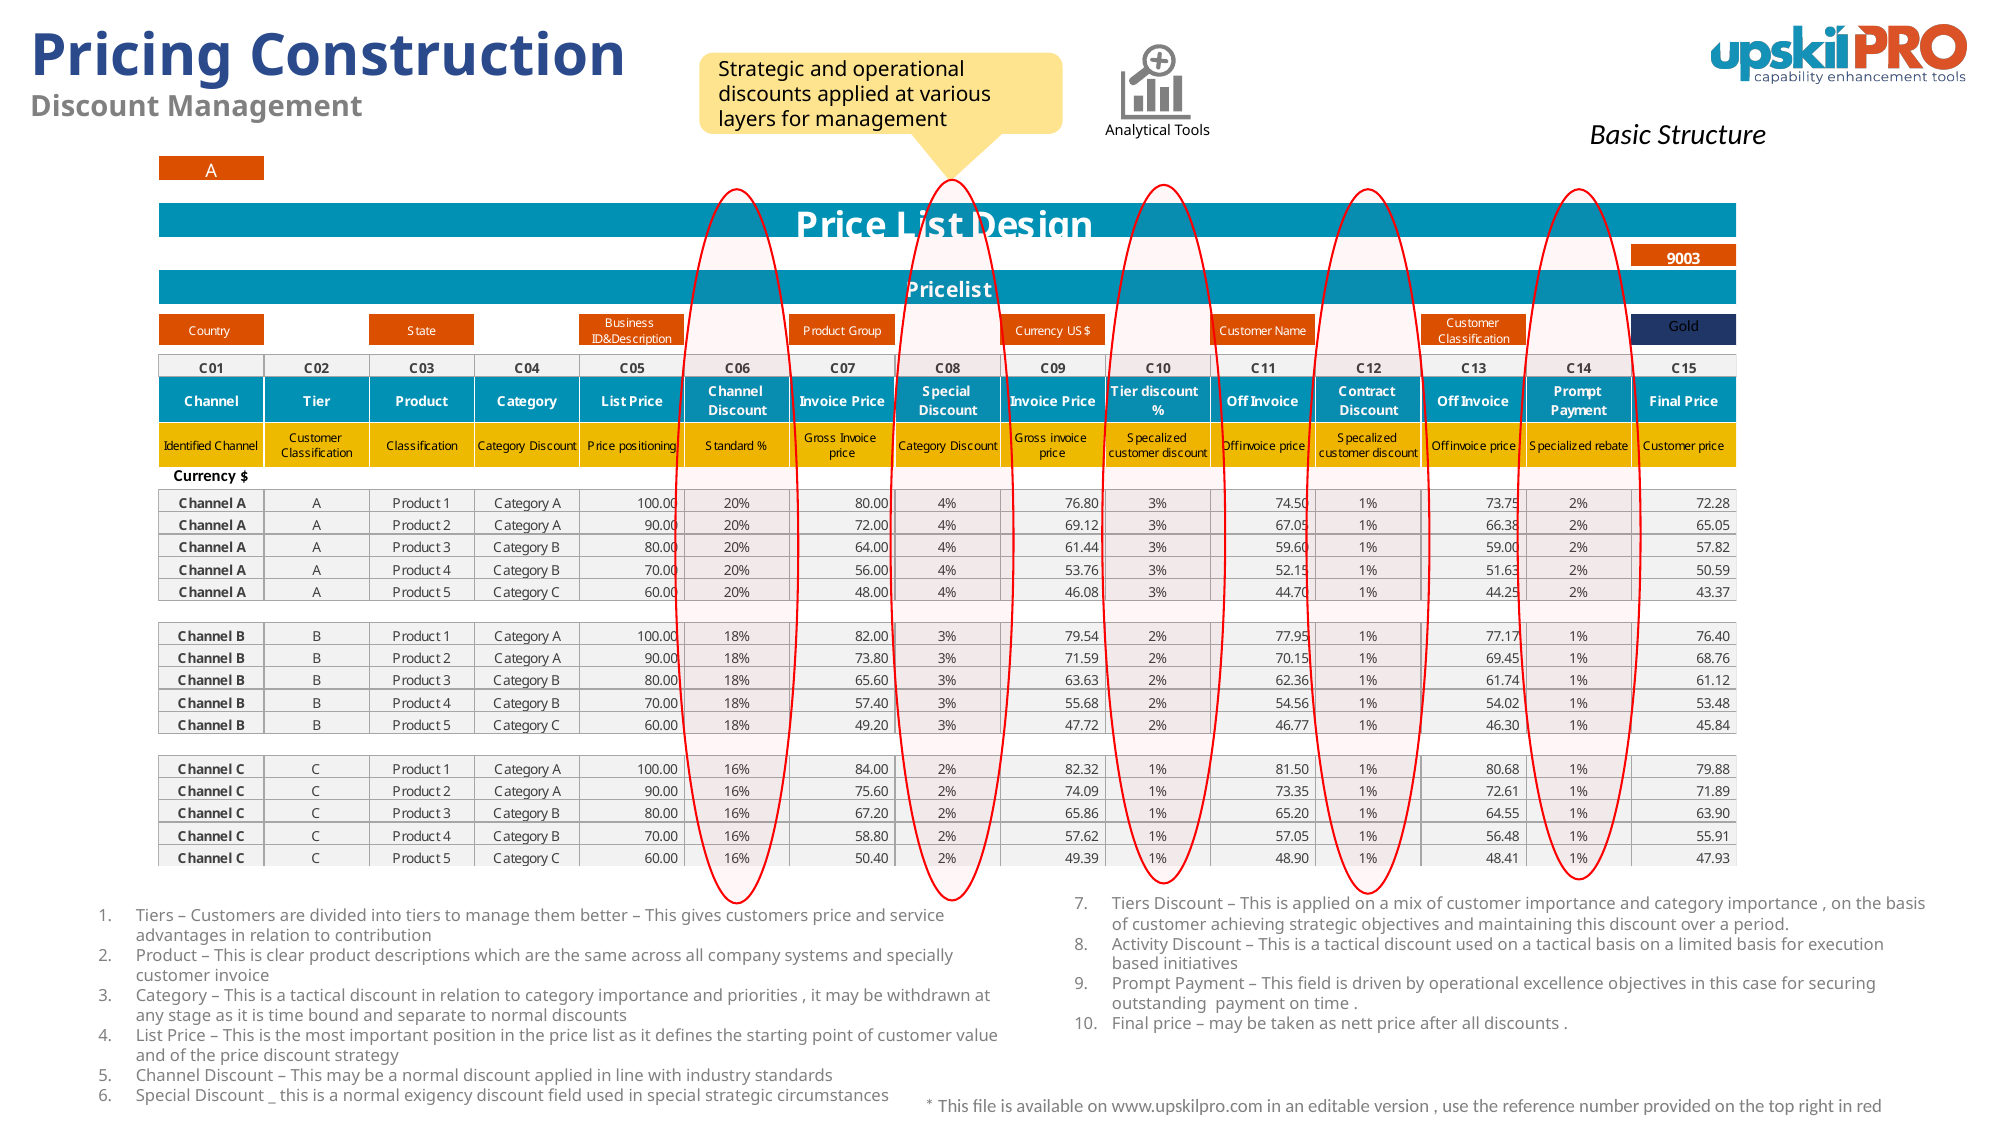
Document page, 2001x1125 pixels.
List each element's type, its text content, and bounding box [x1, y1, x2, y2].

picture [1381, 389, 1388, 395]
picture [1450, 396, 1458, 405]
text_box [1561, 867, 1597, 881]
picture [1590, 408, 1600, 414]
text_box [1343, 867, 1393, 895]
picture [961, 408, 971, 414]
picture [1463, 397, 1475, 405]
text_box [1143, 867, 1184, 885]
picture [973, 286, 980, 297]
text_box [708, 867, 765, 905]
picture [1695, 399, 1708, 405]
text_box [925, 867, 979, 902]
picture [921, 286, 932, 296]
text_box Basic Structure [1485, 107, 1878, 158]
text_box Pricing Construction Discount Management [15, 10, 1595, 165]
picture [906, 278, 917, 301]
picture [948, 286, 957, 297]
picture [732, 389, 741, 395]
picture [1711, 24, 1967, 85]
text_box Tiers Discount – This is applied on a mix of customer importance and category importance , on the basis of customer achieving strategic objectives and maintaining this discount over a period. Activity Discount – This is a tactical discount used on a tactical basis on a limited basis for execution based initiatives Prompt Payment – This field is driven by operational excellence objectives in this case for securing outstanding payment on time . Final price – may be taken as nett price after all discounts . [1059, 885, 1947, 1061]
text_box * This file is available on www.upskilpro.com in an editable version , use the reference number provided on the top right in red [851, 1086, 1901, 1124]
picture [985, 284, 991, 297]
picture [720, 386, 725, 395]
picture [933, 389, 937, 399]
picture [542, 399, 551, 405]
picture [936, 286, 943, 297]
picture [1569, 408, 1587, 415]
picture [1367, 388, 1377, 395]
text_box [1074, 43, 1245, 147]
picture [1578, 389, 1594, 399]
picture [1072, 397, 1082, 405]
picture [1012, 397, 1024, 405]
picture [1186, 389, 1196, 395]
picture [158, 155, 1738, 867]
text_box Tiers – Customers are divided into tiers to manage them better – This gives customers price and service advantages in relation to contribution Product – This is clear product descriptions which are the same across all company systems and specially customer invoice Category – This is a tactical discount in relation to category importance and priorities , it may be withdrawn at any stage as it is time bound and separate to normal discounts List Price – This is the most important position in the price list as it defines the starting point of customer value and of the price discount strategy Channel Discount – This may be a normal discount applied in line with industry standards Special Discount _ this is a normal exigency discount field used in special strategic circumstances [83, 897, 1036, 1113]
picture [314, 397, 319, 405]
picture [1153, 406, 1163, 413]
text_box Strategic and operational discounts applied at various layers for management [699, 52, 1063, 155]
